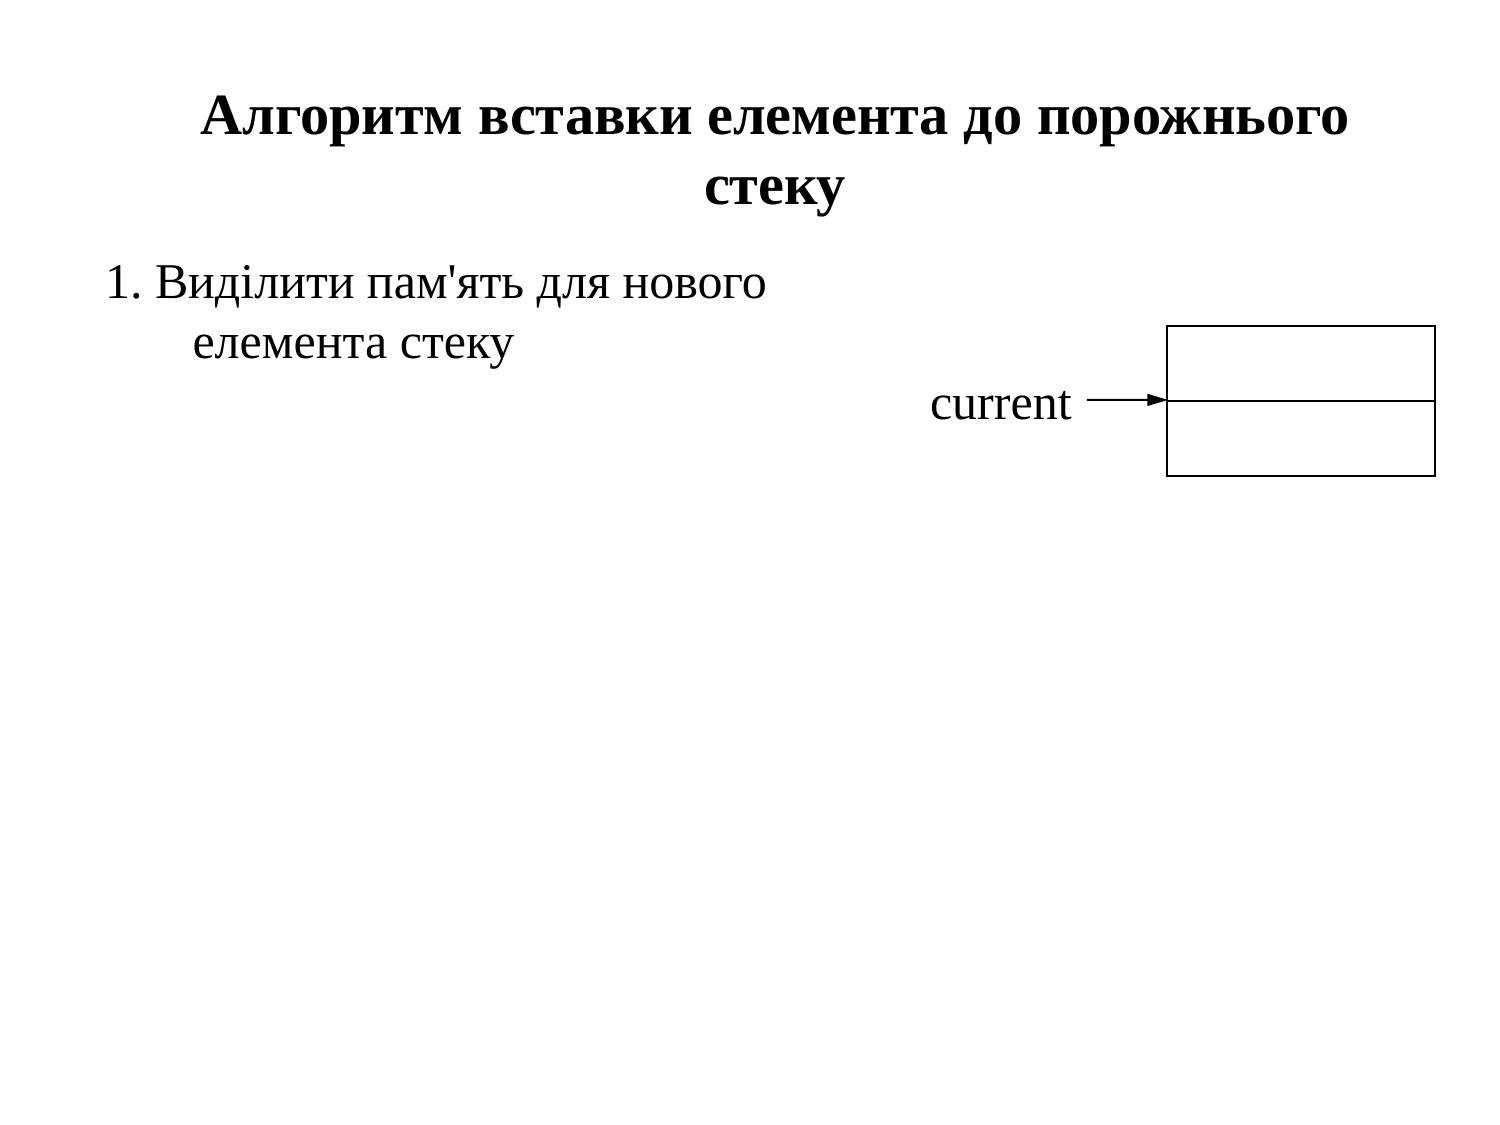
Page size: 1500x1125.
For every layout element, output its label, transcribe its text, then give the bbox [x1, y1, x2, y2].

title Алгоритм вставки елемента до порожнього стеку [112, 89, 1439, 203]
list 1. Виділити пам'ять для нового елемента стеку [0, 241, 857, 392]
text_box current [915, 362, 1087, 438]
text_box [1167, 326, 1436, 481]
